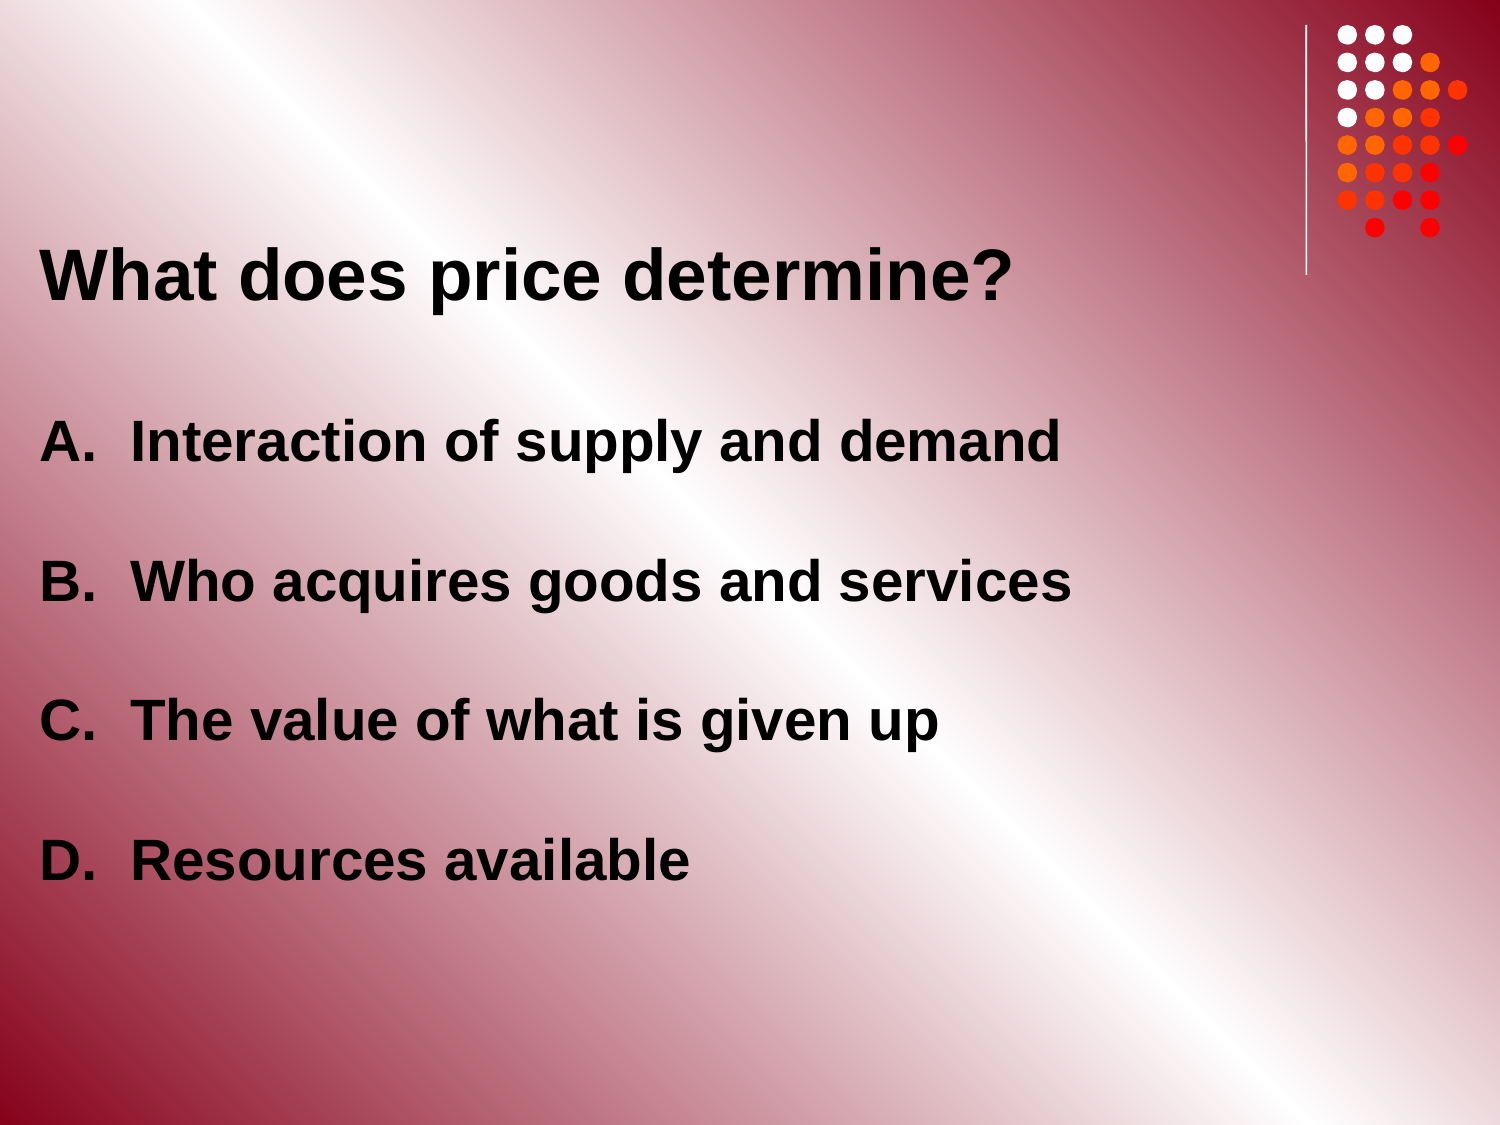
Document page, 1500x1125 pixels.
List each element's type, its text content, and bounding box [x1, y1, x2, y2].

text_box What does price determine? A. Interaction of supply and demand B. Who acquires goods and services C. The value of what is given up D. Resources available [24, 862, 1400, 1075]
